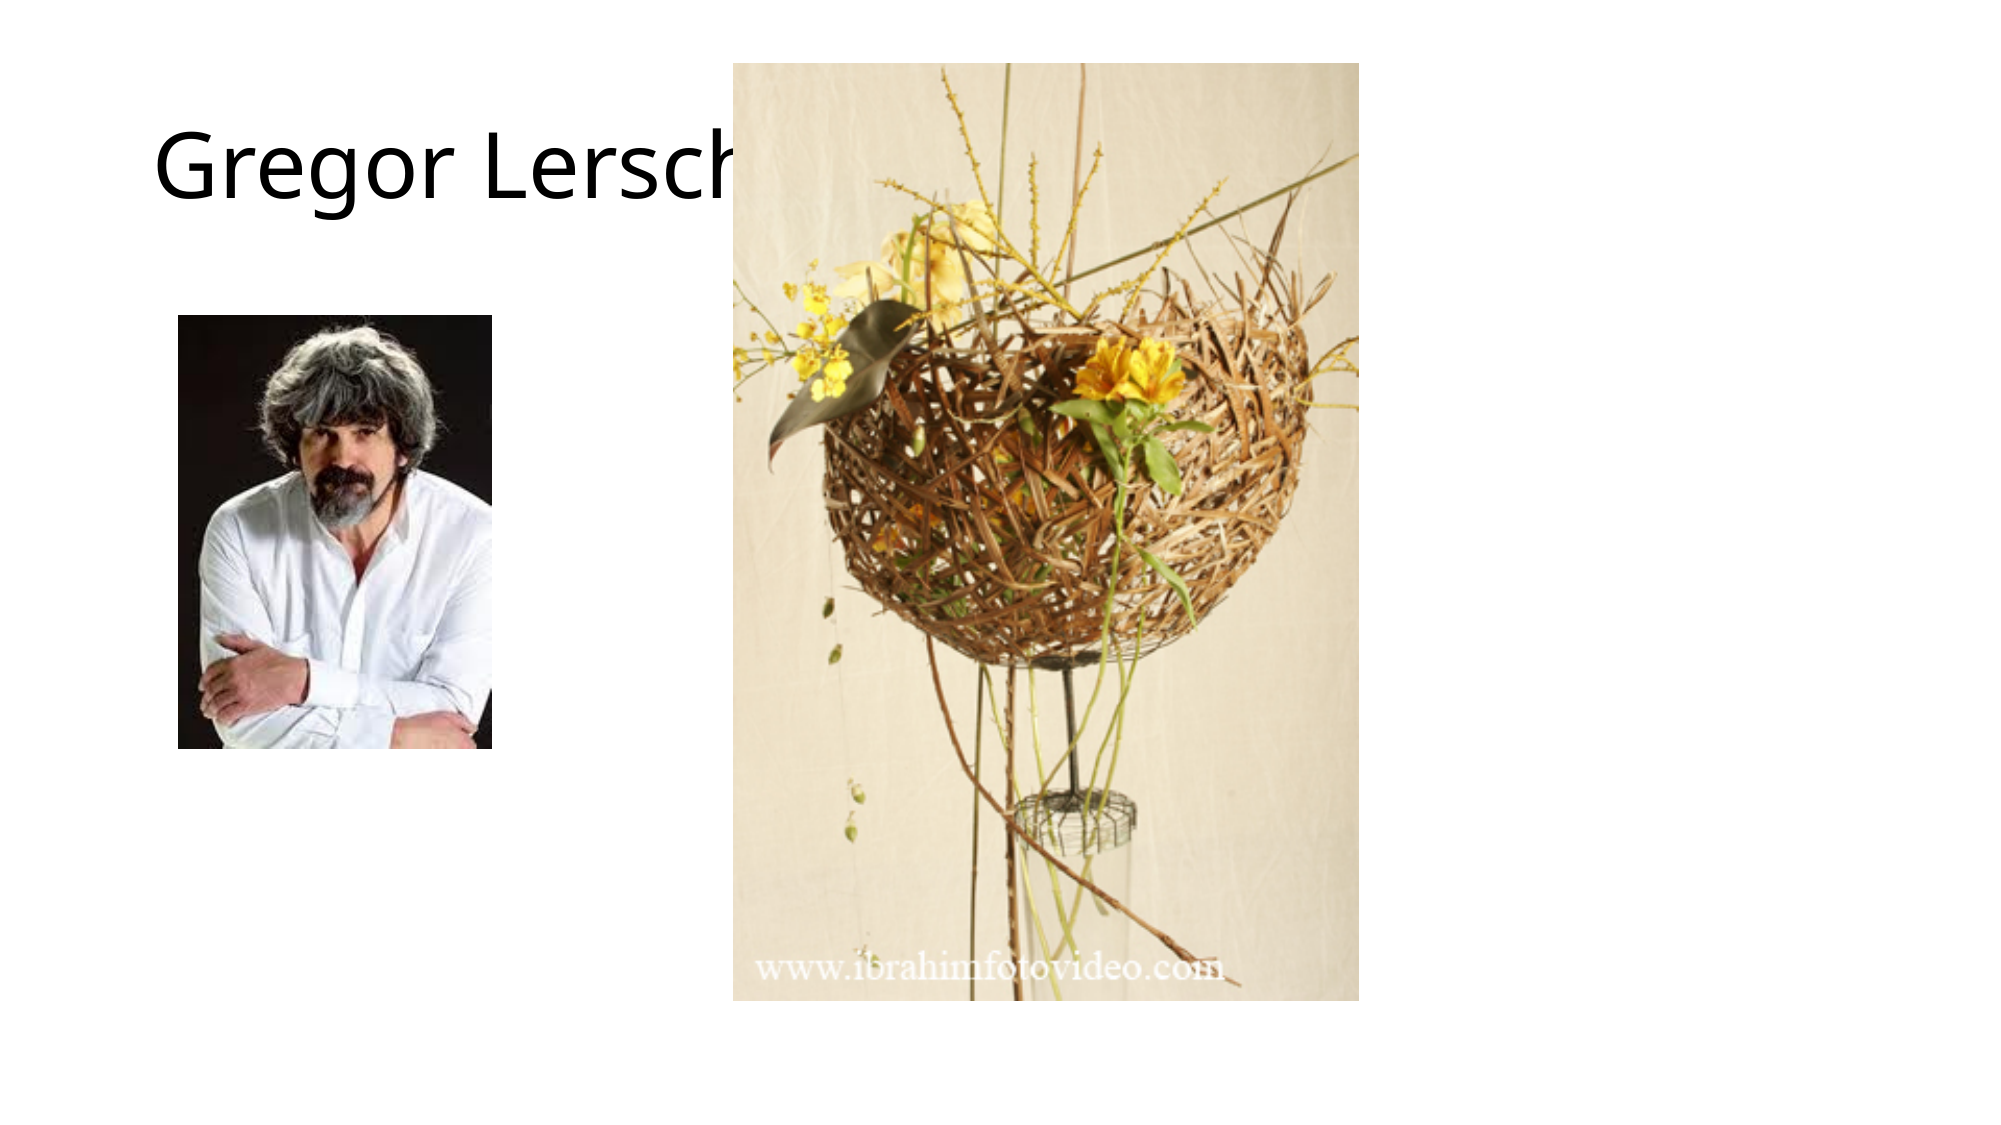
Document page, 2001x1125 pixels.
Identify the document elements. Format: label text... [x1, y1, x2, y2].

picture [733, 63, 1359, 1002]
title Gregor Lersch [137, 59, 1863, 278]
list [177, 315, 492, 749]
